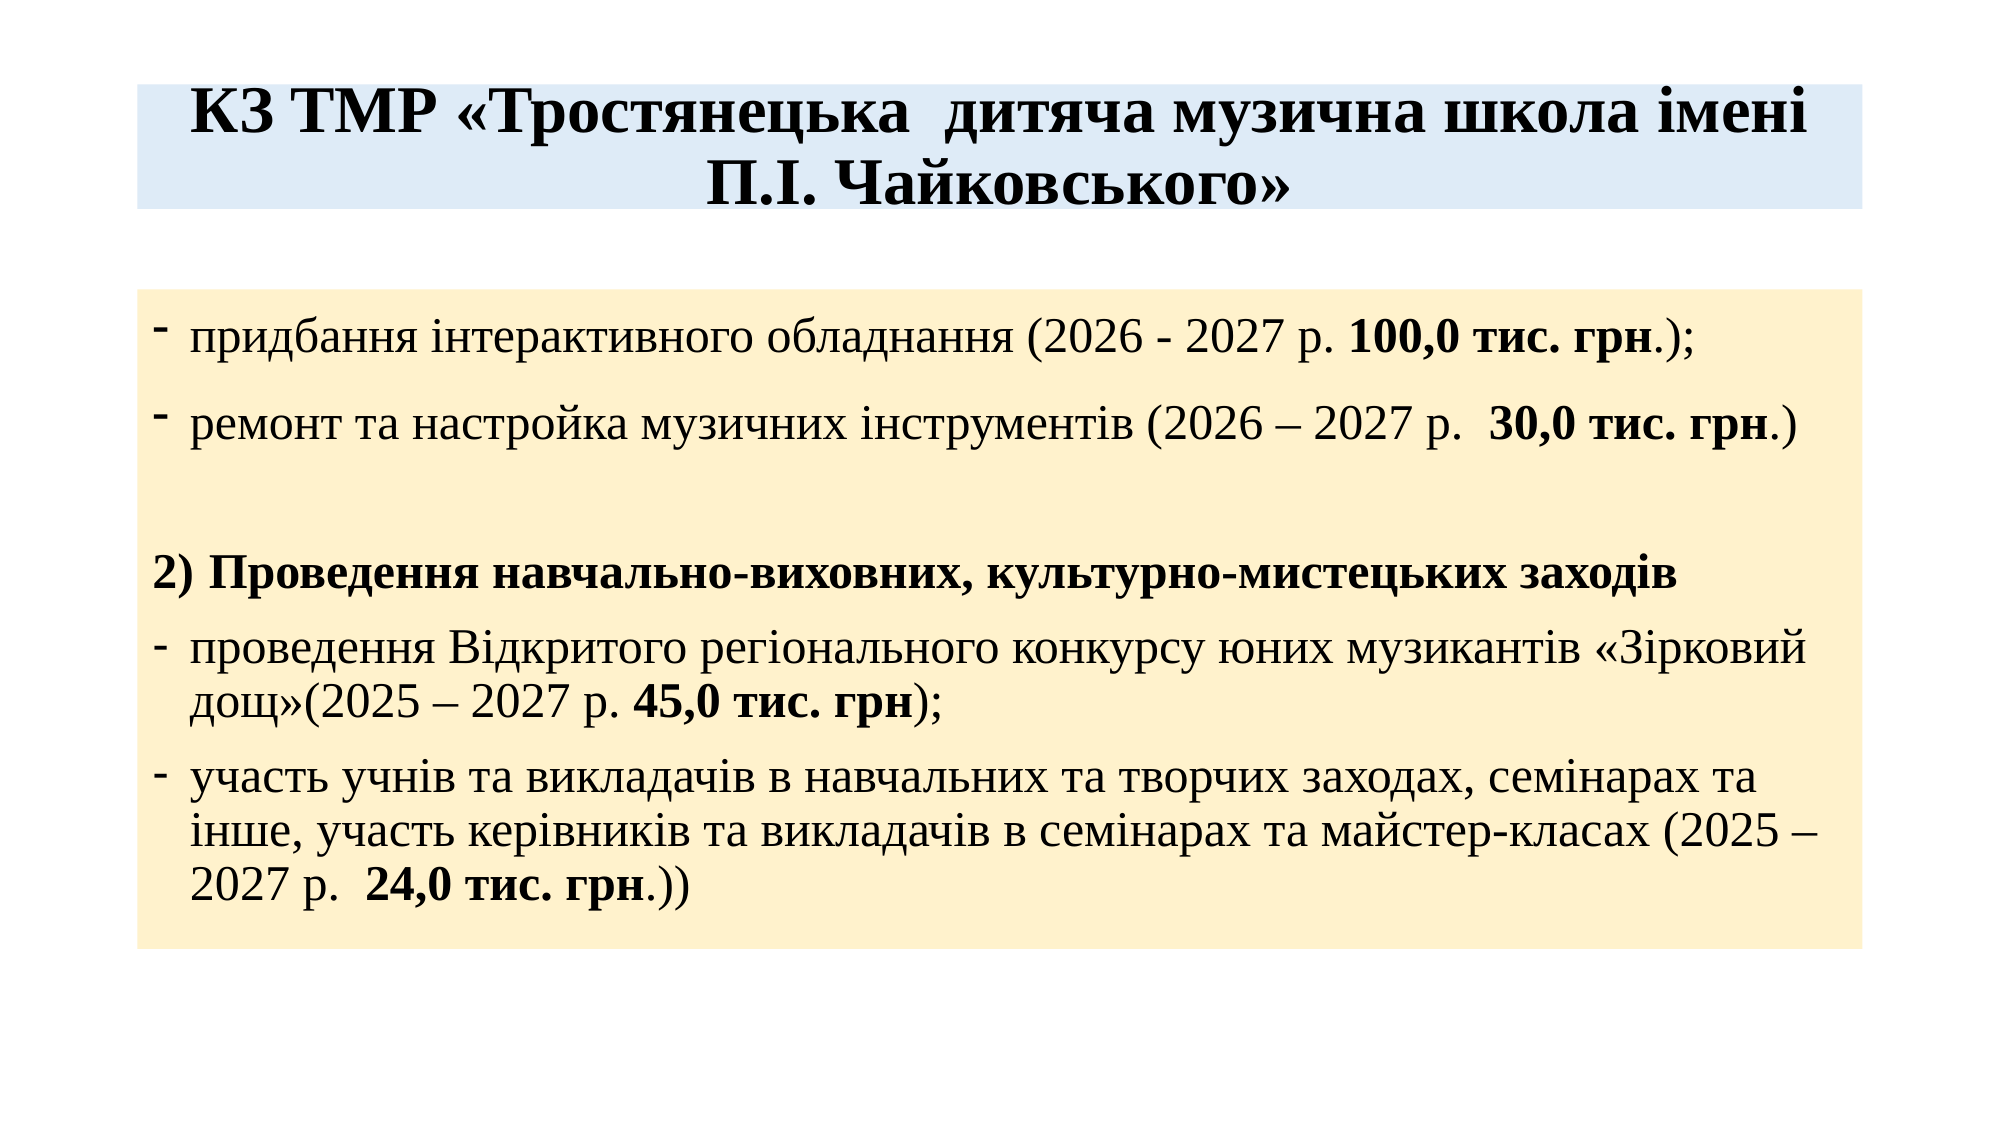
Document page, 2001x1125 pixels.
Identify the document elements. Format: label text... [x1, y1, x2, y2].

list придбання інтерактивного обладнання (2026 - 2027 р. 100,0 тис. грн.); ремонт та настройка музичних інструментів (2026 – 2027 р. 30,0 тис. грн.) Проведення навчально-виховних, культурно-мистецьких заходів проведення Відкритого регіонального конкурсу юних музикантів «Зірковий дощ»(2025 – 2027 р. 45,0 тис. грн); участь учнів та викладачів в навчальних та творчих заходах, семінарах та інше, участь керівників та викладачів в семінарах та майстер-класах (2025 – 2027 р. 24,0 тис. грн.)) [137, 289, 1863, 949]
title КЗ ТМР «Тростянецька дитяча музична школа імені П.І. Чайковського» [137, 84, 1863, 209]
